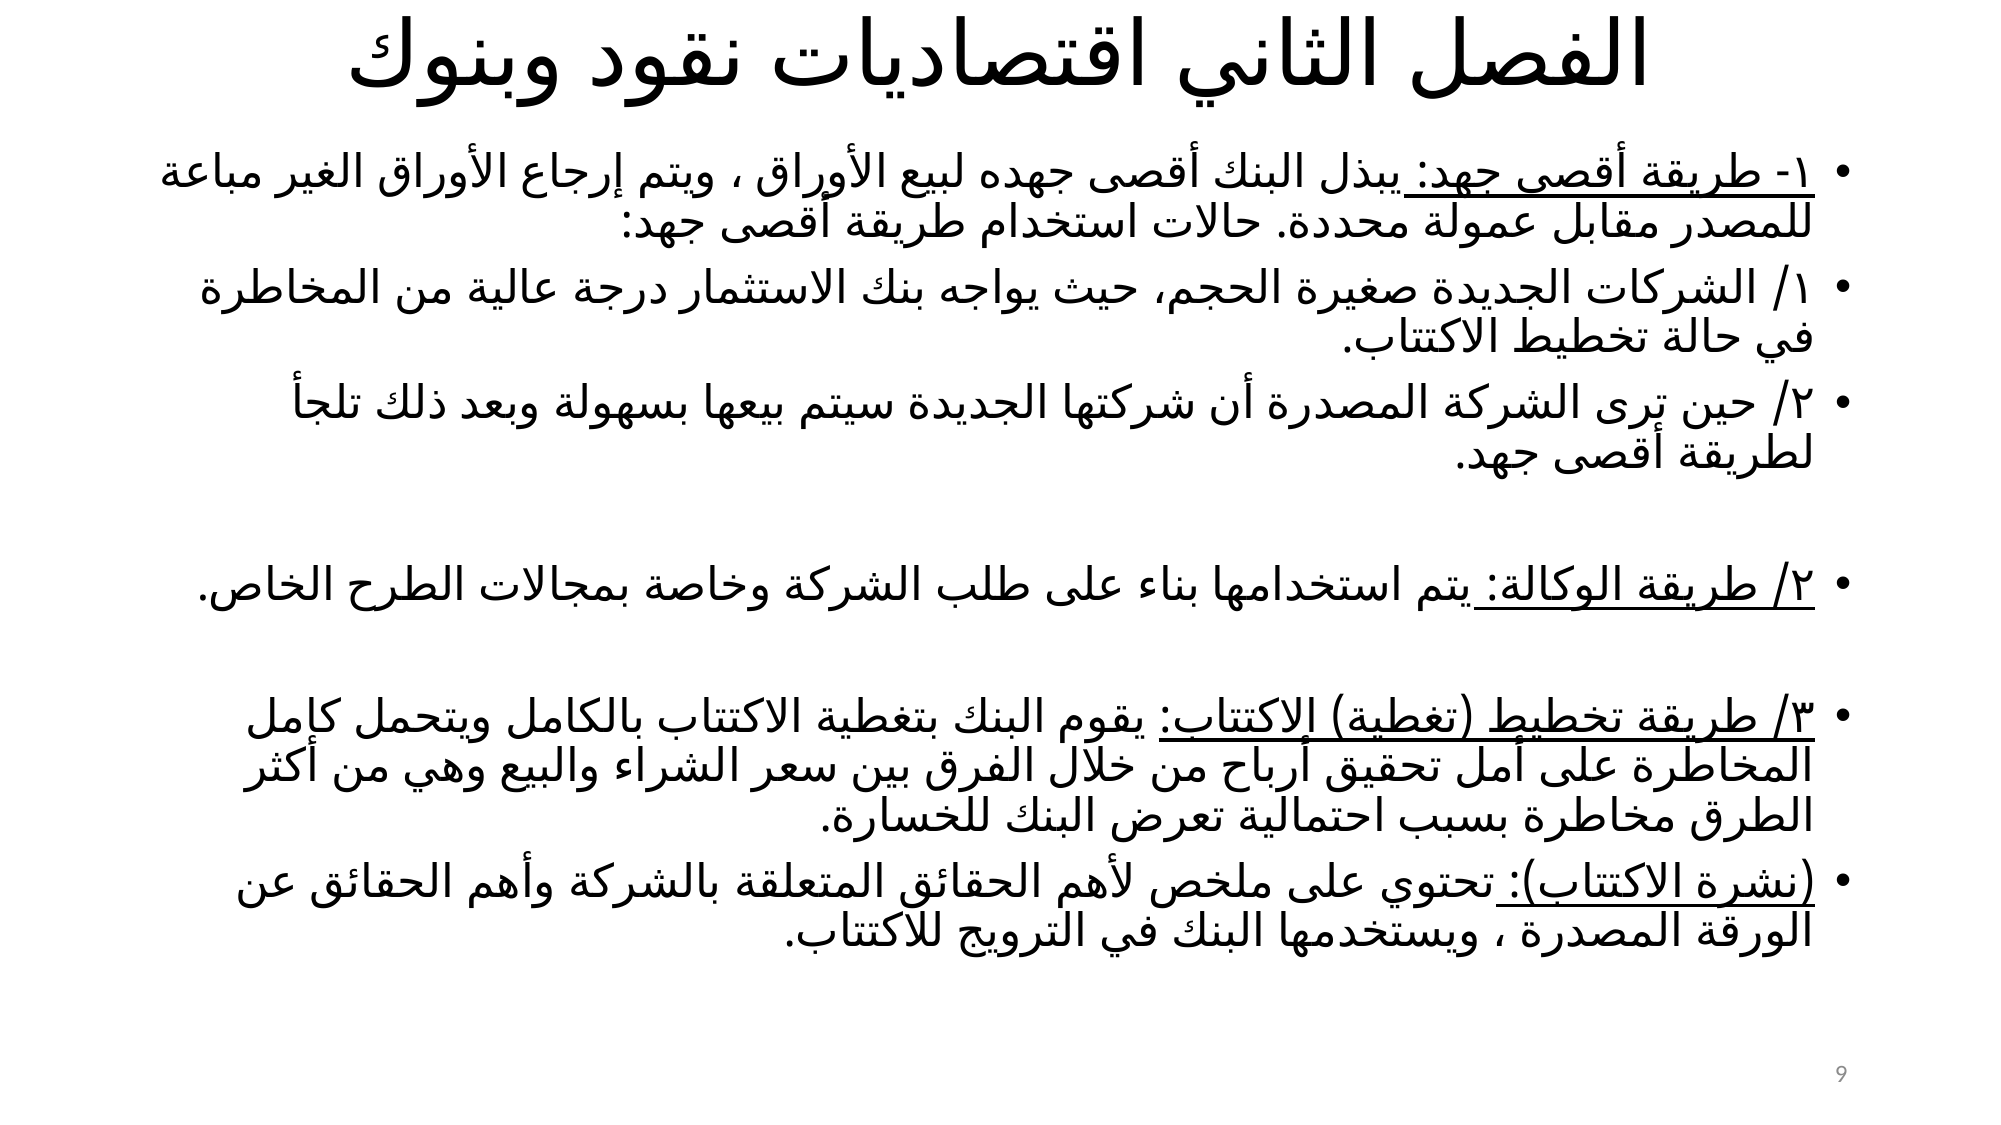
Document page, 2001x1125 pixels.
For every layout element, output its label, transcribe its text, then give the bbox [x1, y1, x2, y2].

slide_number 9 [1412, 1042, 1863, 1103]
list ١- طريقة أقصى جهد: يبذل البنك أقصى جهده لبيع الأوراق ، ويتم إرجاع الأوراق الغير مباعة للمصدر مقابل عمولة محددة. حالات استخدام طريقة أقصى جهد: ١/ الشركات الجديدة صغيرة الحجم، حيث يواجه بنك الاستثمار درجة عالية من المخاطرة في حالة تخطيط الاكتتاب. ٢/ حين ترى الشركة المصدرة أن شركتها الجديدة سيتم بيعها بسهولة وبعد ذلك تلجأ لطريقة أقصى جهد. ٢/ طريقة الوكالة: يتم استخدامها بناء على طلب الشركة وخاصة بمجالات الطرح الخاص. ٣/ طريقة تخطيط (تغطية) الاكتتاب: يقوم البنك بتغطية الاكتتاب بالكامل ويتحمل كامل المخاطرة على أمل تحقيق أرباح من خلال الفرق بين سعر الشراء والبيع وهي من أكثر الطرق مخاطرة بسبب احتمالية تعرض البنك للخسارة. (نشرة الاكتتاب): تحتوي على ملخص لأهم الحقائق المتعلقة بالشركة وأهم الحقائق عن الورقة المصدرة ، ويستخدمها البنك في الترويج للاكتتاب. [137, 140, 1863, 1014]
title الفصل الثاني اقتصاديات نقود وبنوك [137, 0, 1863, 114]
